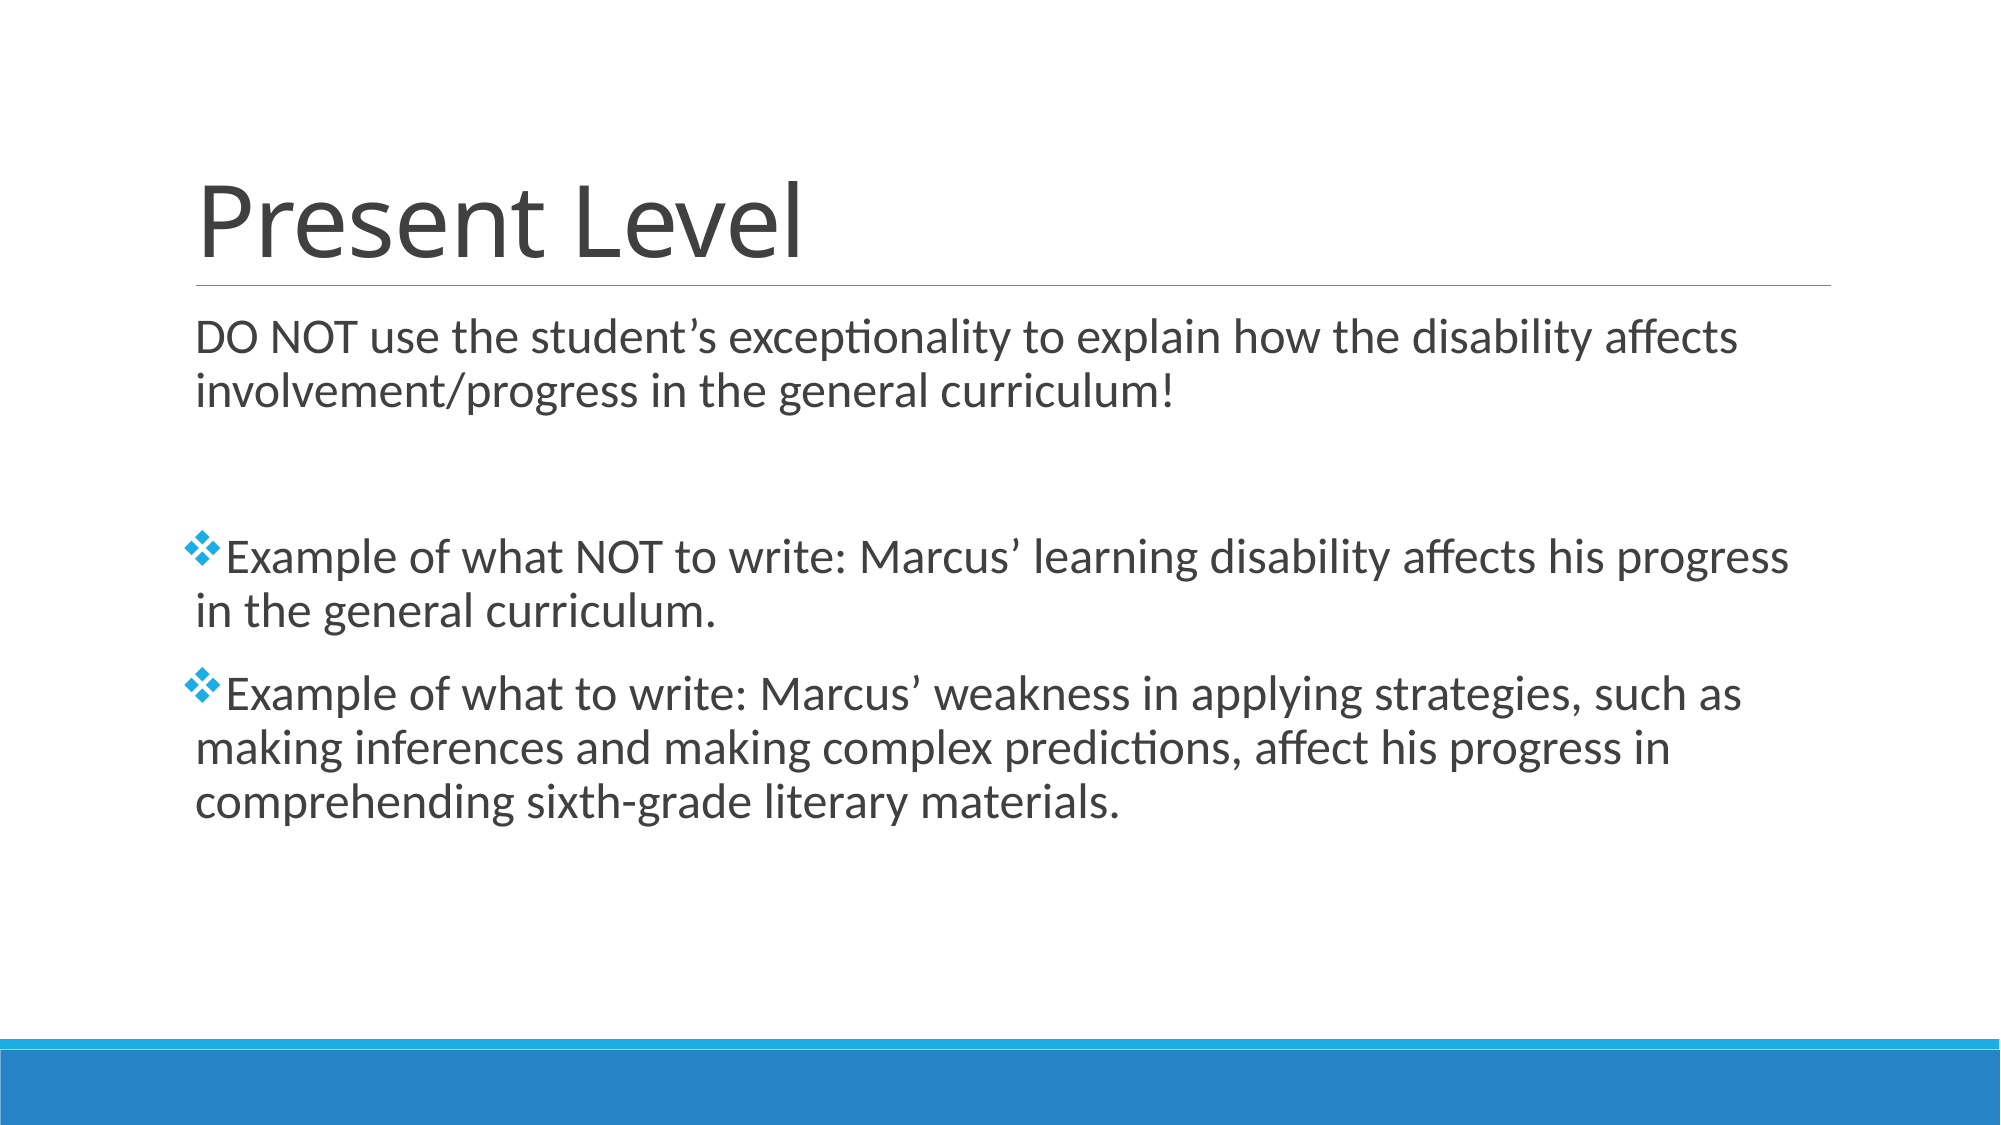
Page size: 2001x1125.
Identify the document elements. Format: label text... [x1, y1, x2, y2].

title Present Level [180, 47, 1830, 285]
list DO NOT use the student’s exceptionality to explain how the disability affects involvement/progress in the general curriculum! Example of what NOT to write: Marcus’ learning disability affects his progress in the general curriculum. Example of what to write: Marcus’ weakness in applying strategies, such as making inferences and making complex predictions, affect his progress in comprehending sixth-grade literary materials. [180, 302, 1830, 963]
